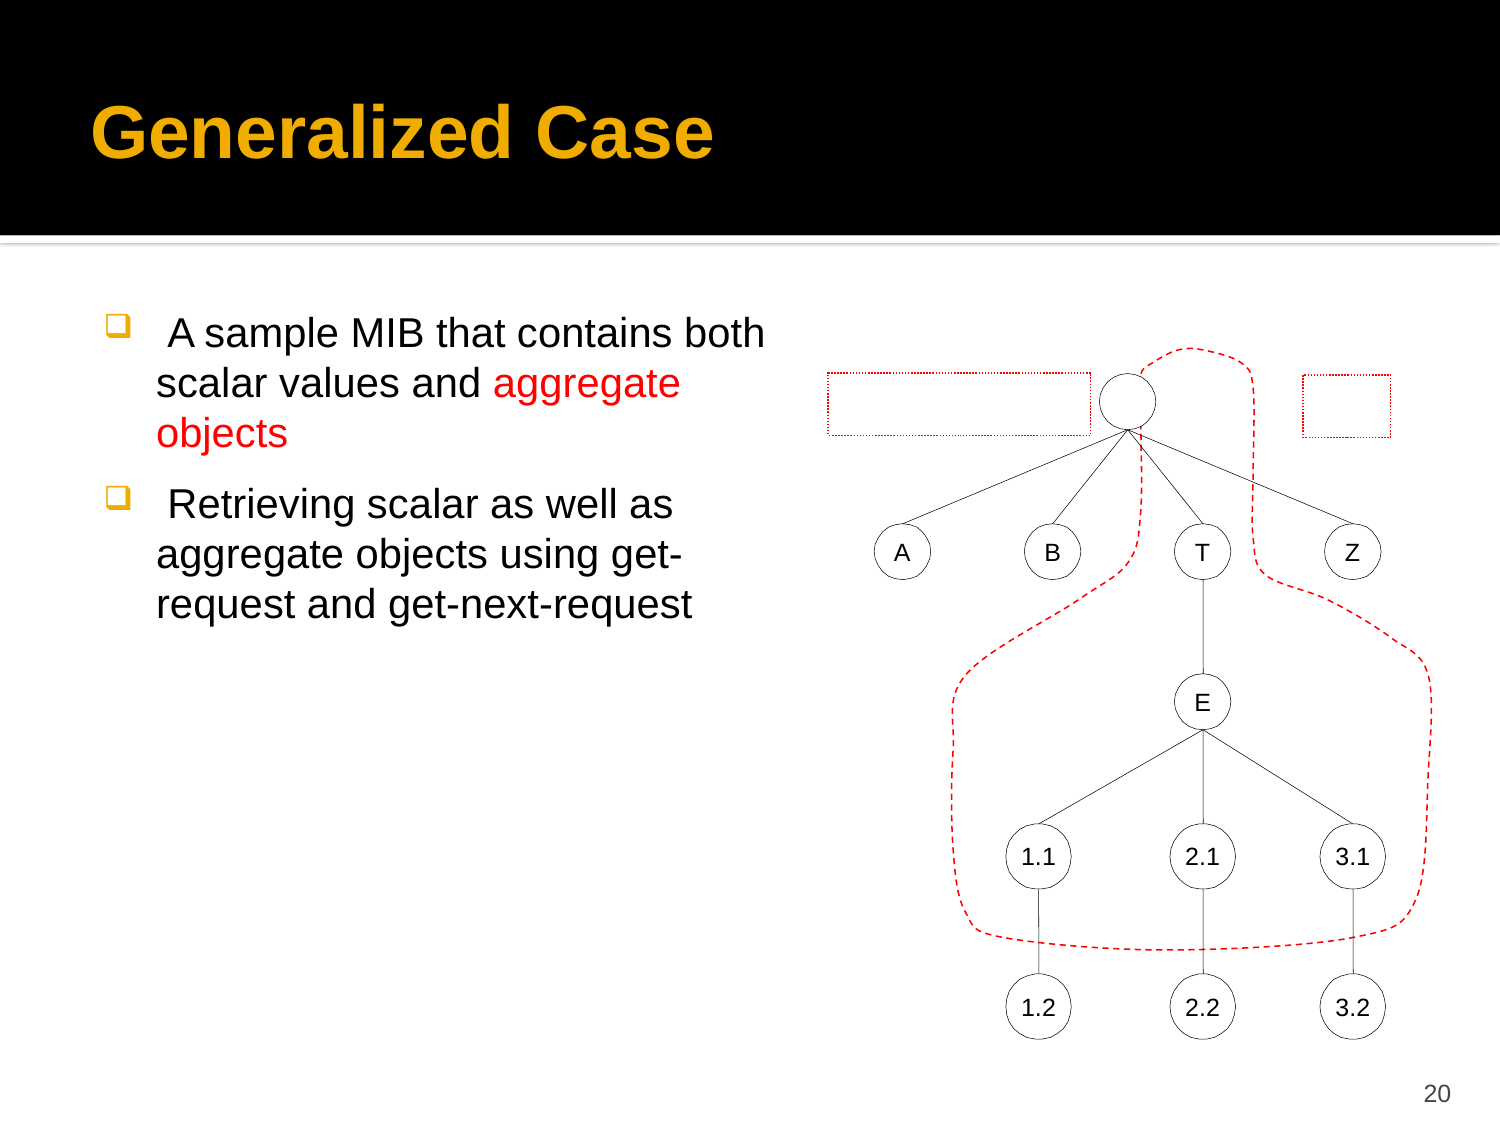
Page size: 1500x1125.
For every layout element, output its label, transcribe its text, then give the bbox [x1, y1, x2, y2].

text_box [1391, 637, 1432, 928]
text_box [828, 372, 874, 436]
slide_number 20 [1345, 1062, 1467, 1108]
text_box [874, 373, 1386, 1040]
title Generalized Case [75, 25, 1425, 231]
text_box [1142, 348, 1250, 371]
list A sample MIB that contains both scalar values and aggregate objects Retrieving scalar as well as aggregate objects using get-request and get-next-request [75, 291, 821, 1050]
